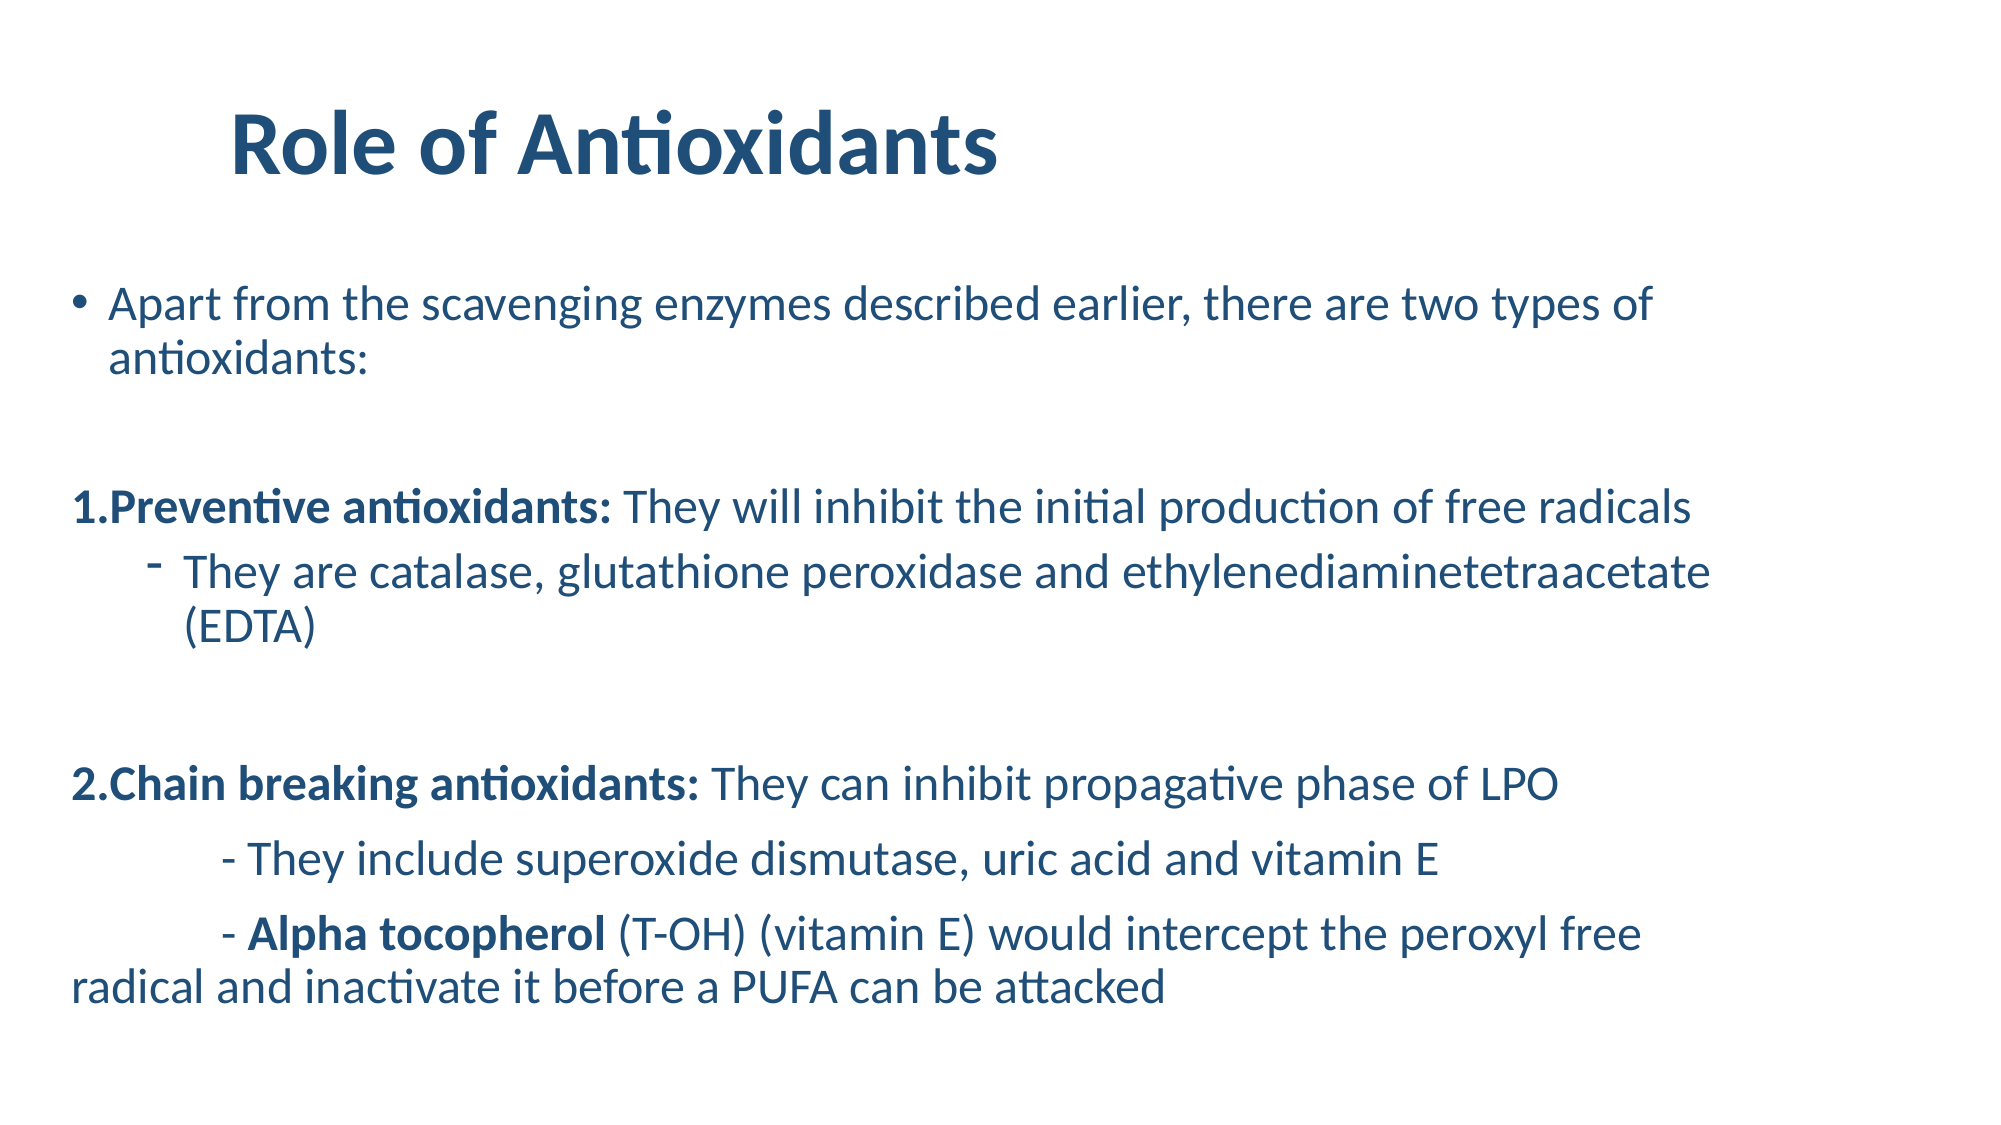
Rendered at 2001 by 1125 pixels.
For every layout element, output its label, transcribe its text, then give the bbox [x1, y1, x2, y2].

title Role of Antioxidants [75, 82, 1155, 208]
list Apart from the scavenging enzymes described earlier, there are two types of antioxidants: Preventive antioxidants: They will inhibit the initial production of free radicals They are catalase, glutathione peroxidase and ethylenediaminetetraacetate (EDTA) Chain breaking antioxidants: They can inhibit propagative phase of LPO - They include superoxide dismutase, uric acid and vitamin E - Alpha tocopherol (T-OH) (vitamin E) would intercept the peroxyl free radical and inactivate it before a PUFA can be attacked [56, 269, 1781, 1048]
